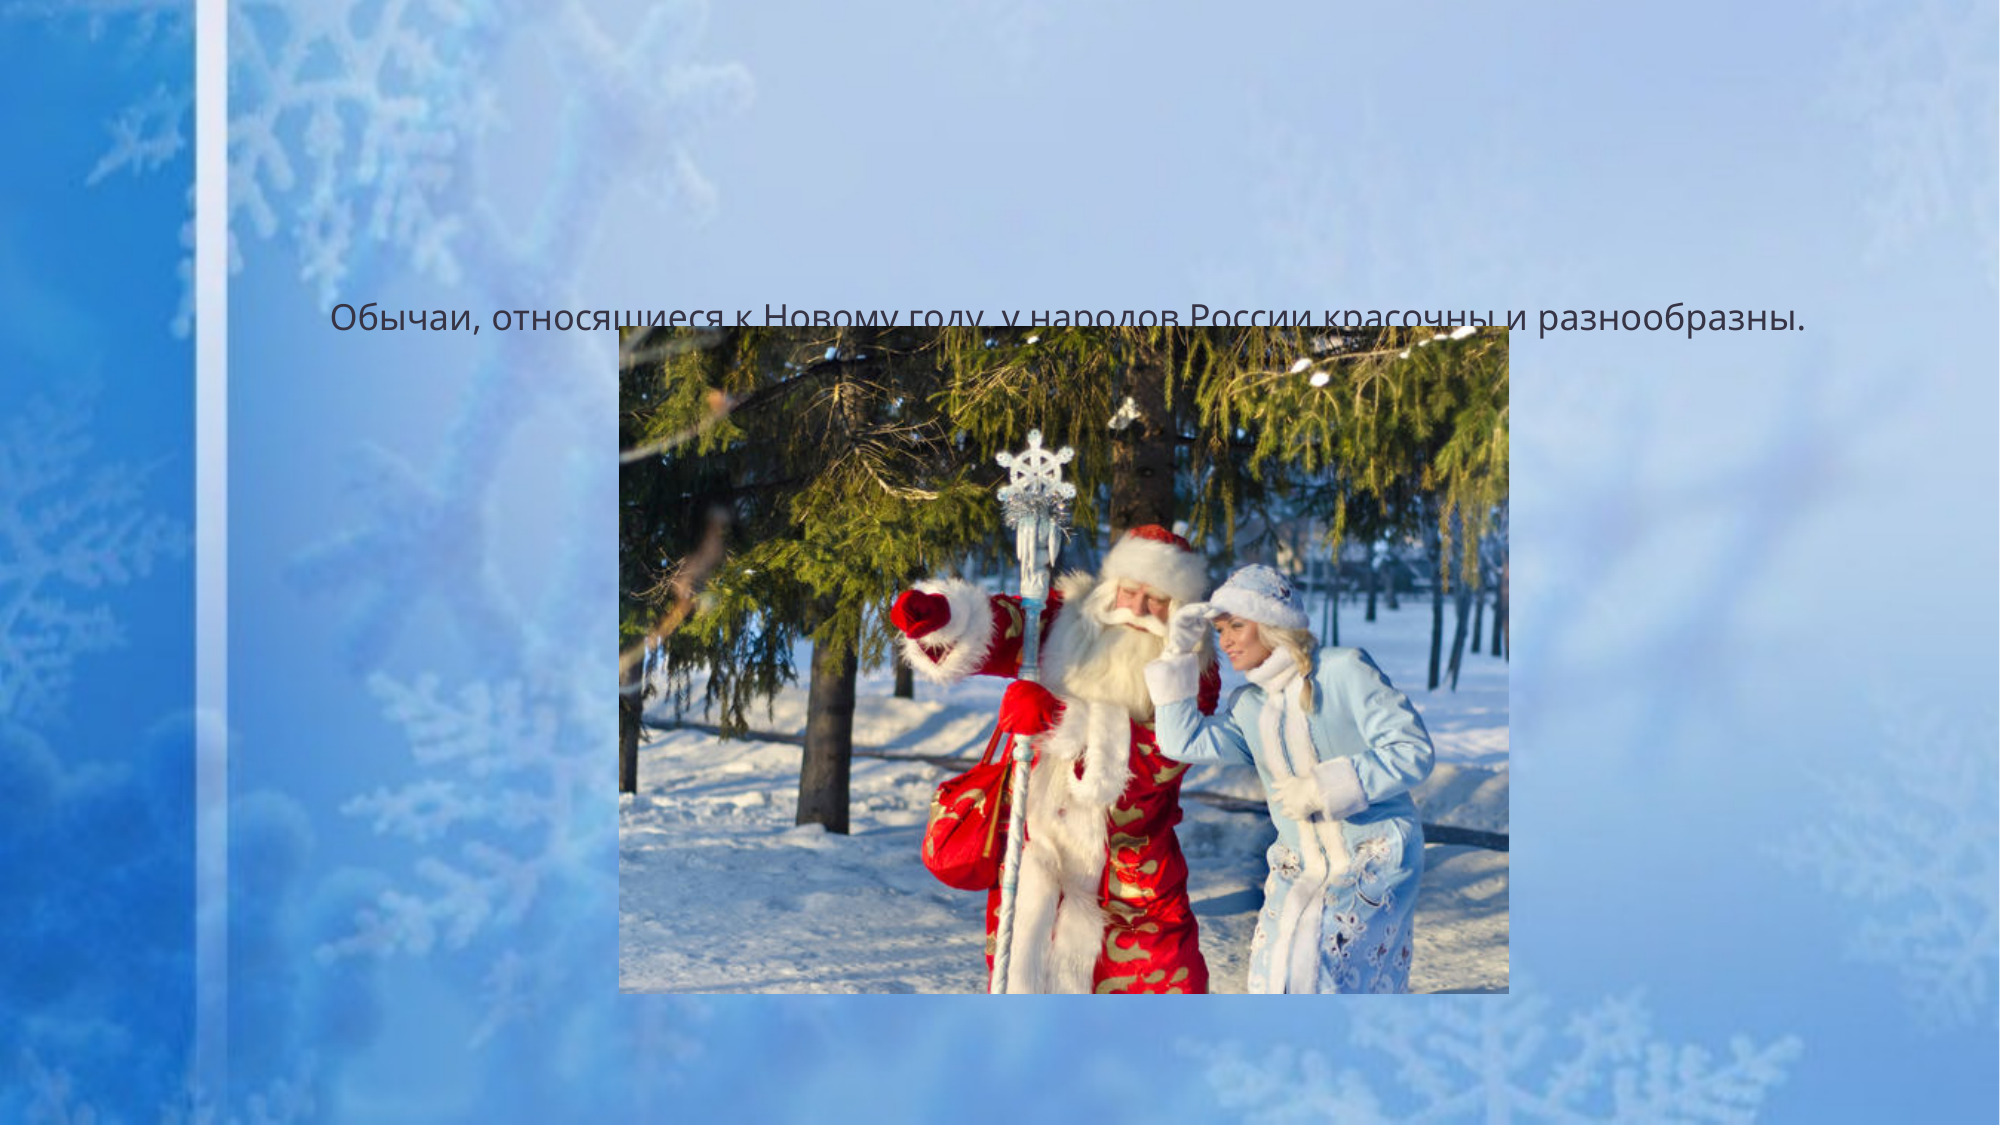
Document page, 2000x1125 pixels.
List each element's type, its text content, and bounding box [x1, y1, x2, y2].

picture [0, 0, 2000, 1125]
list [618, 326, 1509, 994]
title Обычаи, относящиеся к Новому году, у народов России красочны и разнообразны. [314, 224, 1920, 428]
